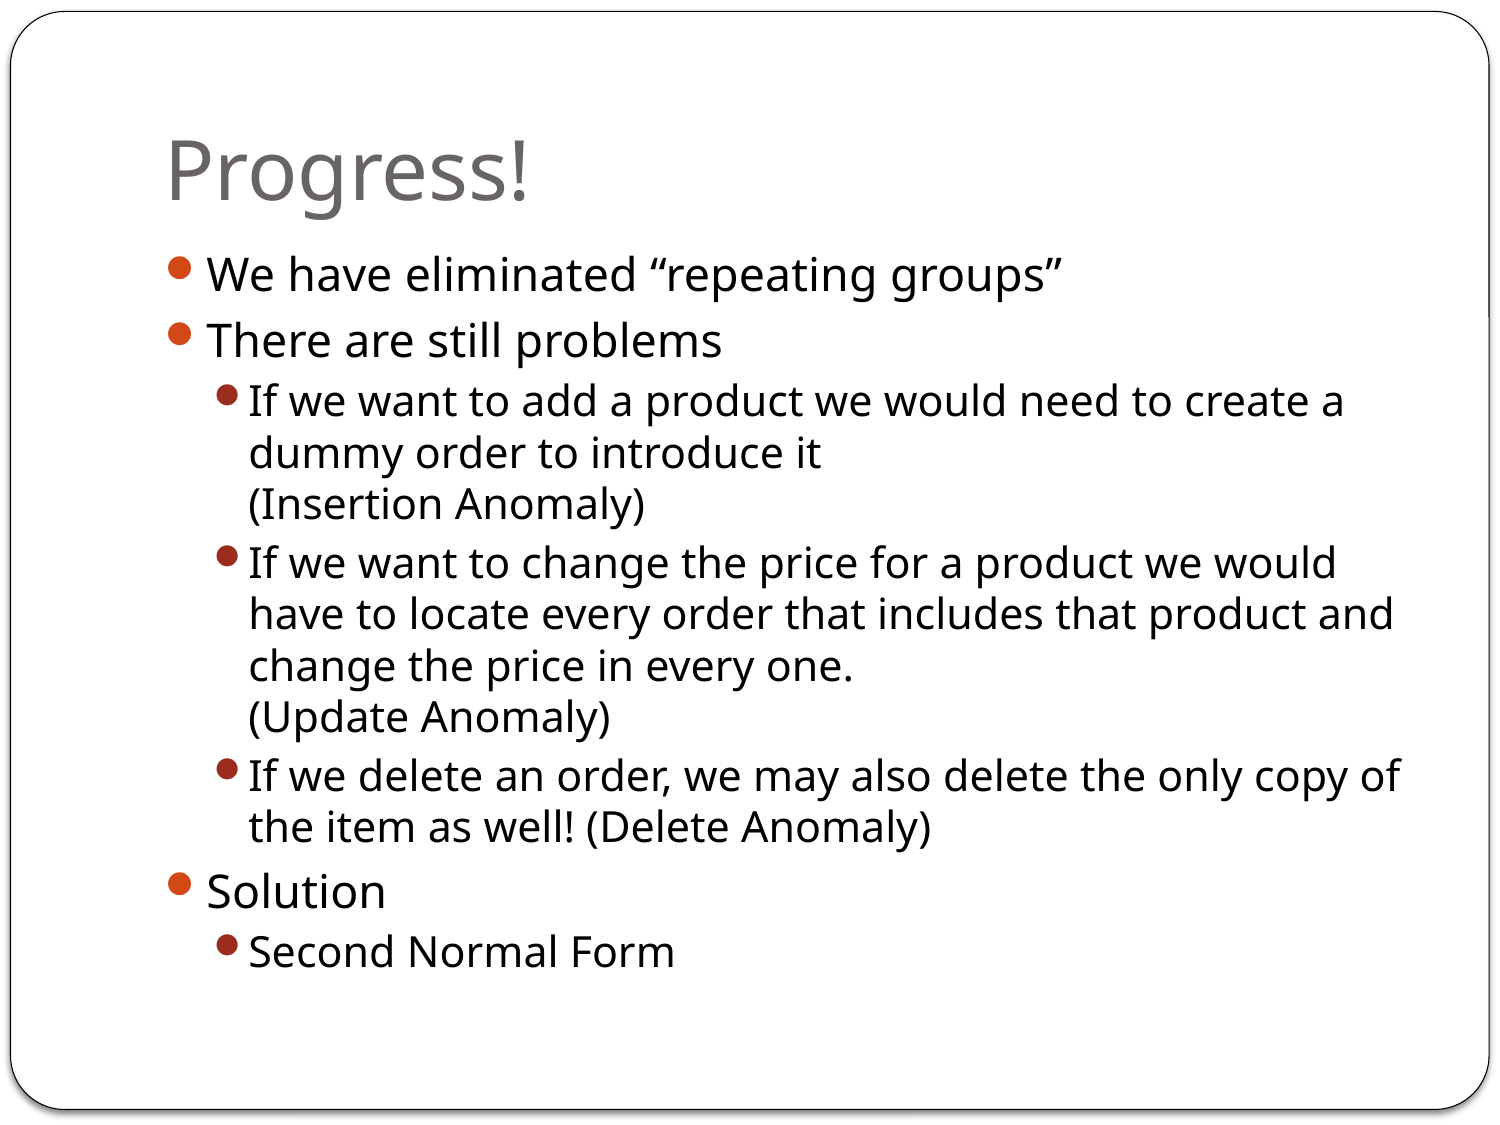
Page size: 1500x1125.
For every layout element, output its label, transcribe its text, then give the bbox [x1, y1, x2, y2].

title Progress! [150, 45, 1425, 233]
list We have eliminated “repeating groups” There are still problems If we want to add a product we would need to create a dummy order to introduce it (Insertion Anomaly) If we want to change the price for a product we would have to locate every order that includes that product and change the price in every one. (Update Anomaly) If we delete an order, we may also delete the only copy of the item as well! (Delete Anomaly) Solution Second Normal Form [150, 237, 1425, 988]
